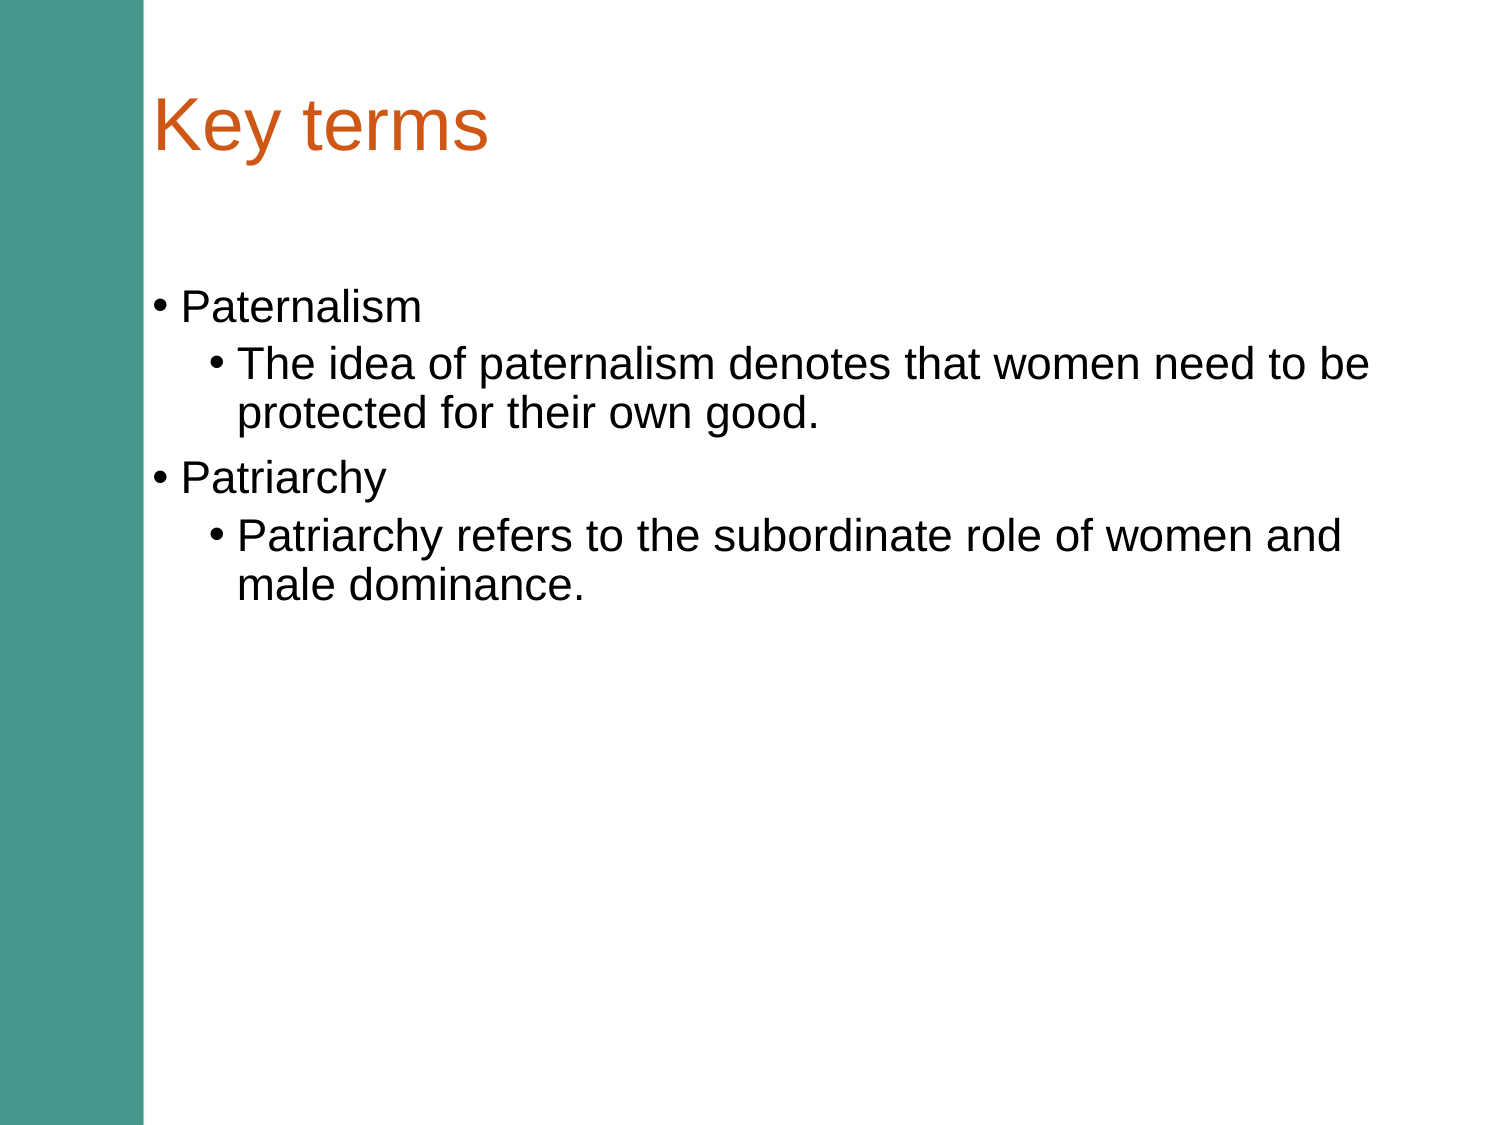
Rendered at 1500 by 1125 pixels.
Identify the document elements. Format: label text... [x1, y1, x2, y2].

picture [0, 0, 1500, 1125]
title Key terms [137, 52, 1432, 200]
list Paternalism The idea of paternalism denotes that women need to be protected for their own good. Patriarchy Patriarchy refers to the subordinate role of women and male dominance. [137, 275, 1432, 989]
